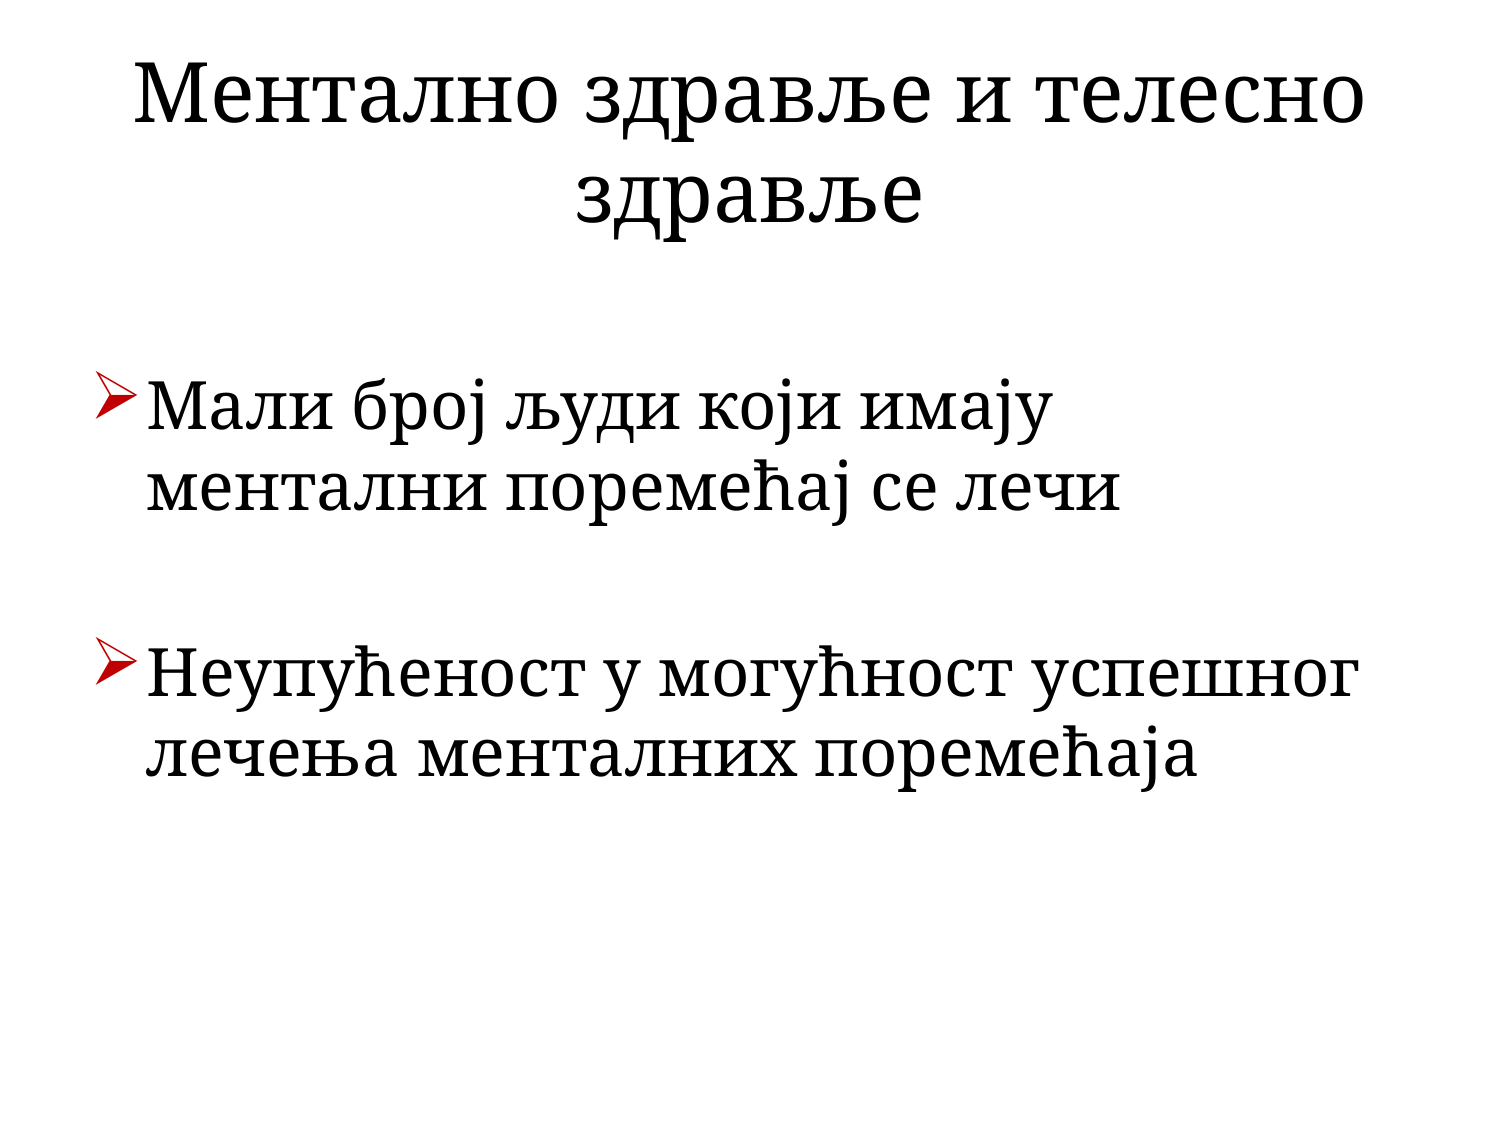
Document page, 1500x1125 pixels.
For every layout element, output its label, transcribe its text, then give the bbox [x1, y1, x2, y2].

title Ментално здравље и телесно здравље [74, 44, 1426, 233]
list Мали број људи који имају ментални поремећај се лечи Неупућеност у могућност успешног лечења менталних поремећаја [74, 262, 1426, 1006]
